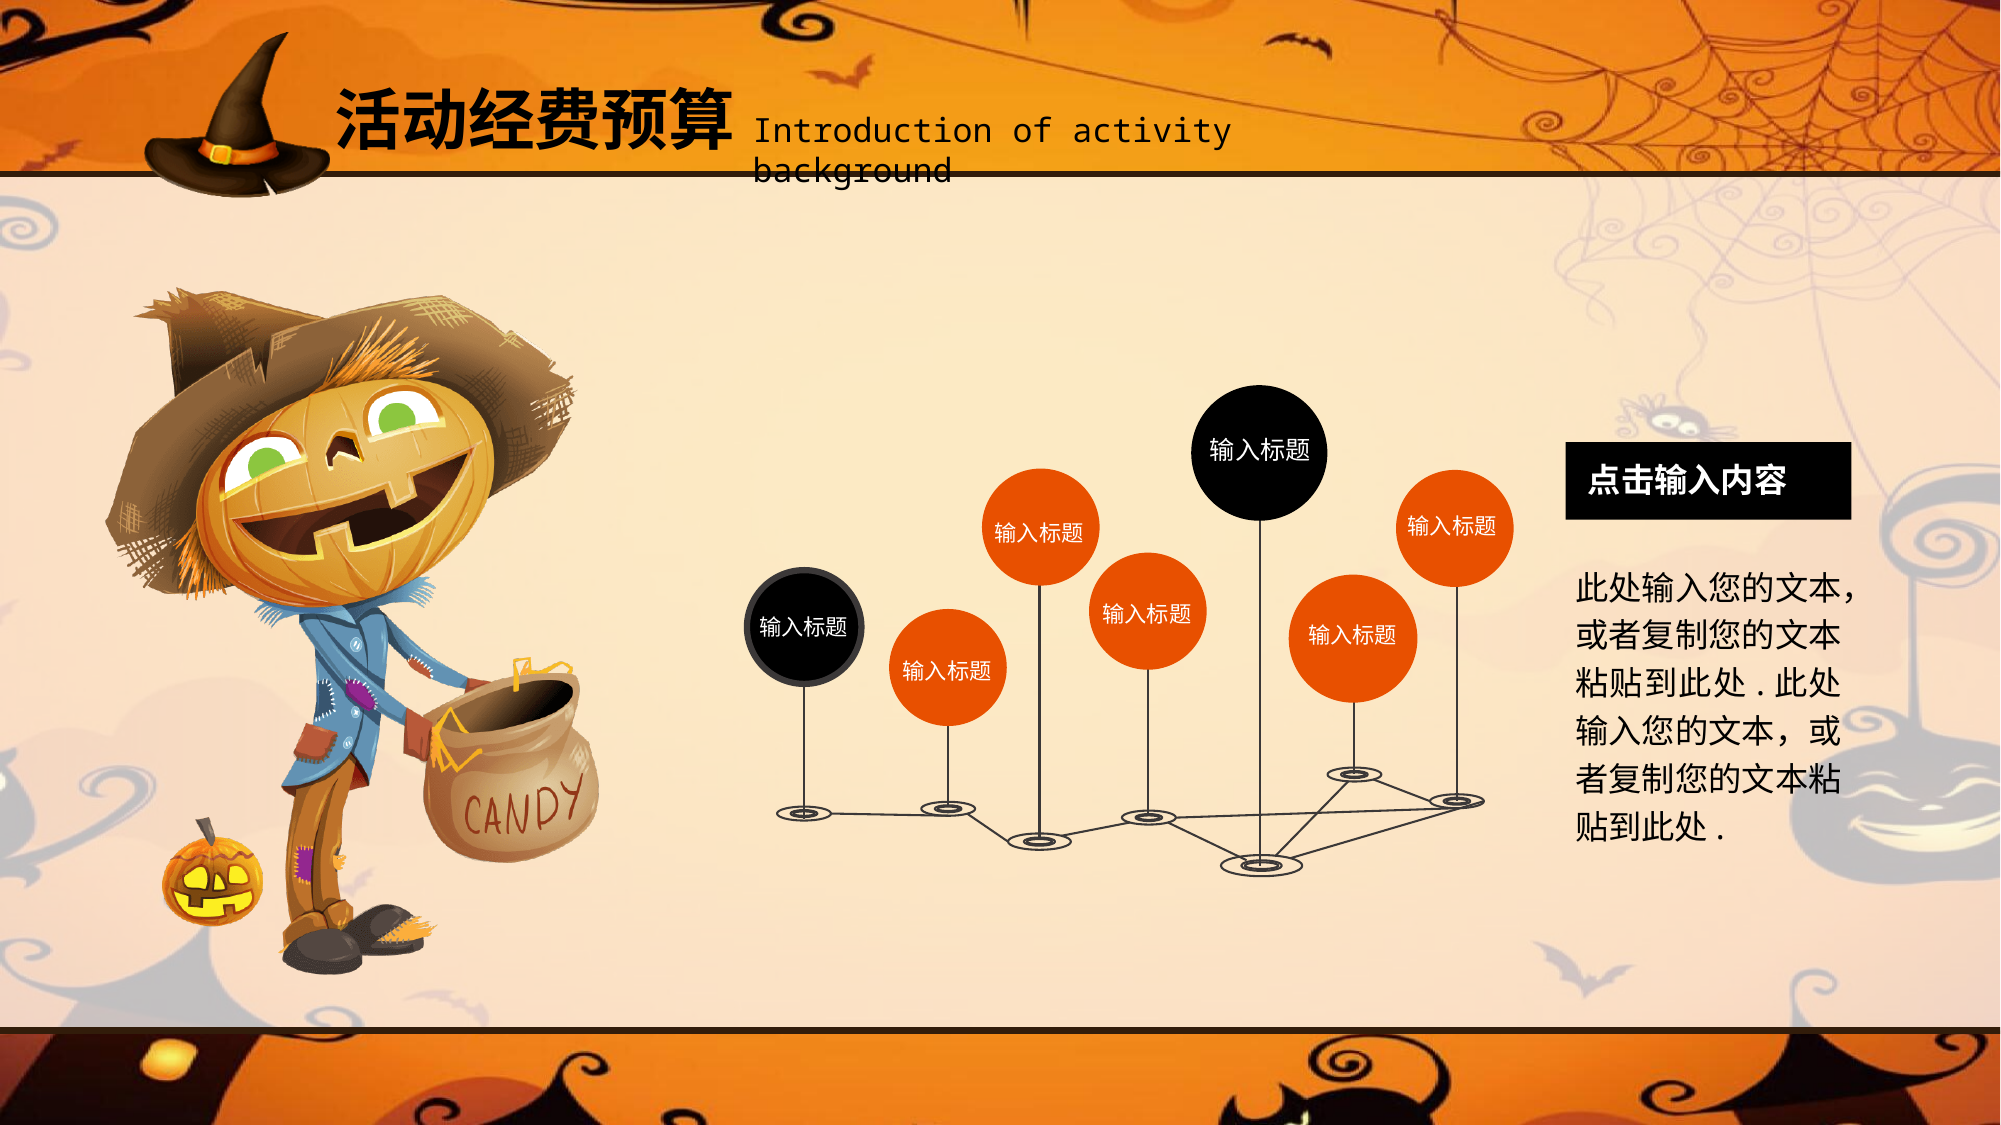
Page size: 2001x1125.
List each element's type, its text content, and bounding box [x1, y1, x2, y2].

picture [0, 1034, 2001, 1125]
text_box 此处输入您的文本，或者复制您的文本粘贴到此处.此处输入您的文本，或者复制您的文本粘贴到此处. [1565, 554, 1852, 851]
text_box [1191, 385, 1328, 866]
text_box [889, 609, 981, 807]
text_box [981, 468, 1100, 840]
picture [877, 166, 887, 171]
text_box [776, 767, 1484, 877]
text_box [1288, 574, 1418, 774]
text_box 点击输入内容 [1578, 454, 1839, 504]
picture [74, 216, 599, 975]
picture [837, 166, 846, 171]
picture [918, 166, 926, 171]
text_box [746, 570, 862, 819]
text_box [1100, 552, 1191, 815]
picture [0, 0, 2001, 198]
picture [937, 166, 946, 171]
picture [758, 166, 767, 171]
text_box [1395, 469, 1514, 801]
text_box [1565, 441, 1852, 521]
